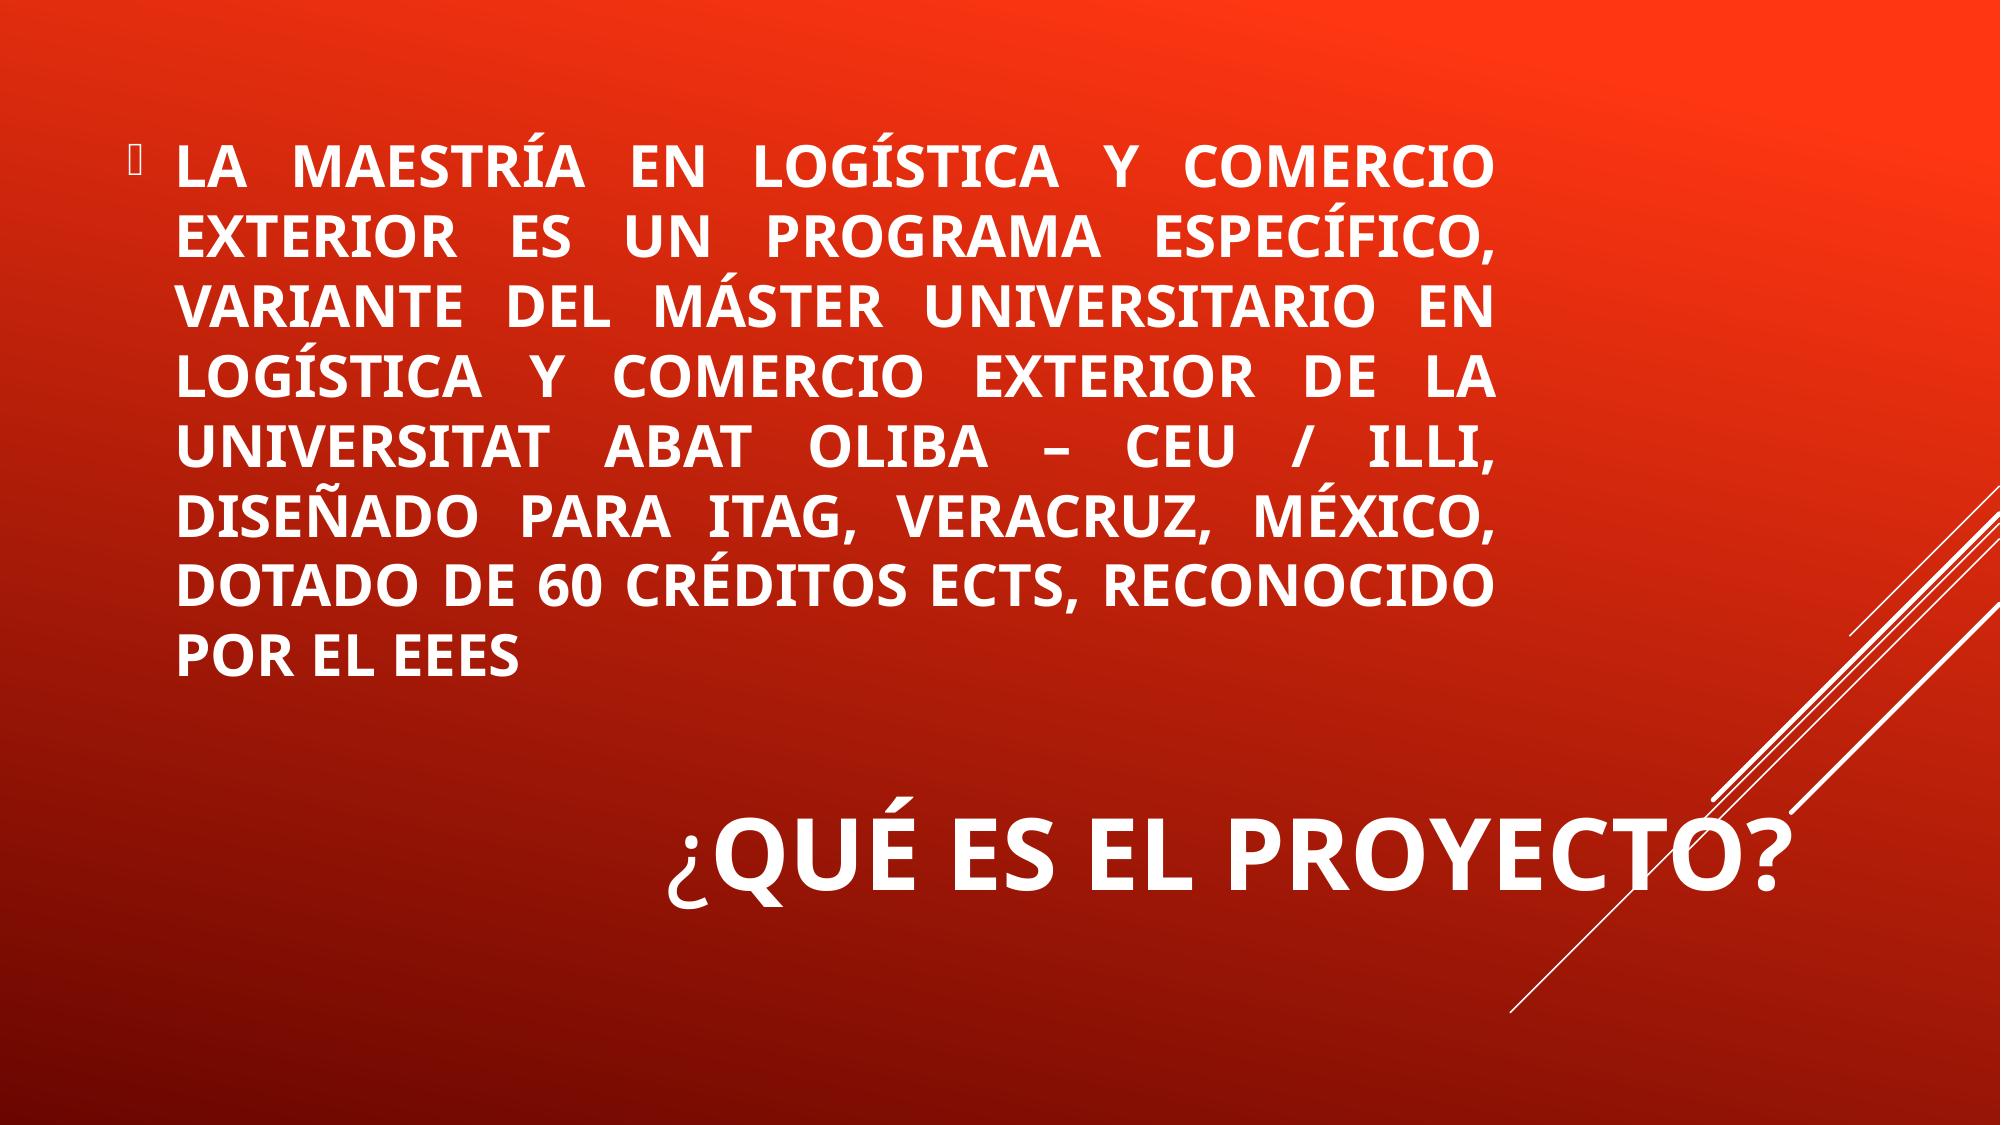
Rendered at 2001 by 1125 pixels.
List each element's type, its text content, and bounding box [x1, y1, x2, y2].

title ¿QUÉ ES EL PROYECTO? [410, 726, 1811, 974]
list LA MAESTRÍA EN LOGÍSTICA Y COMERCIO EXTERIOR ES UN PROGRAMA ESPECÍFICO, VARIANTE DEL MÁSTER UNIVERSITARIO EN LOGÍSTICA Y COMERCIO EXTERIOR DE LA UNIVERSITAT ABAT OLIBA – CEU / ILLI, DISEÑADO PARA ITAG, VERACRUZ, MÉXICO, DOTADO DE 60 CRÉDITOS ECTS, RECONOCIDO POR EL EEES [112, 112, 1513, 706]
